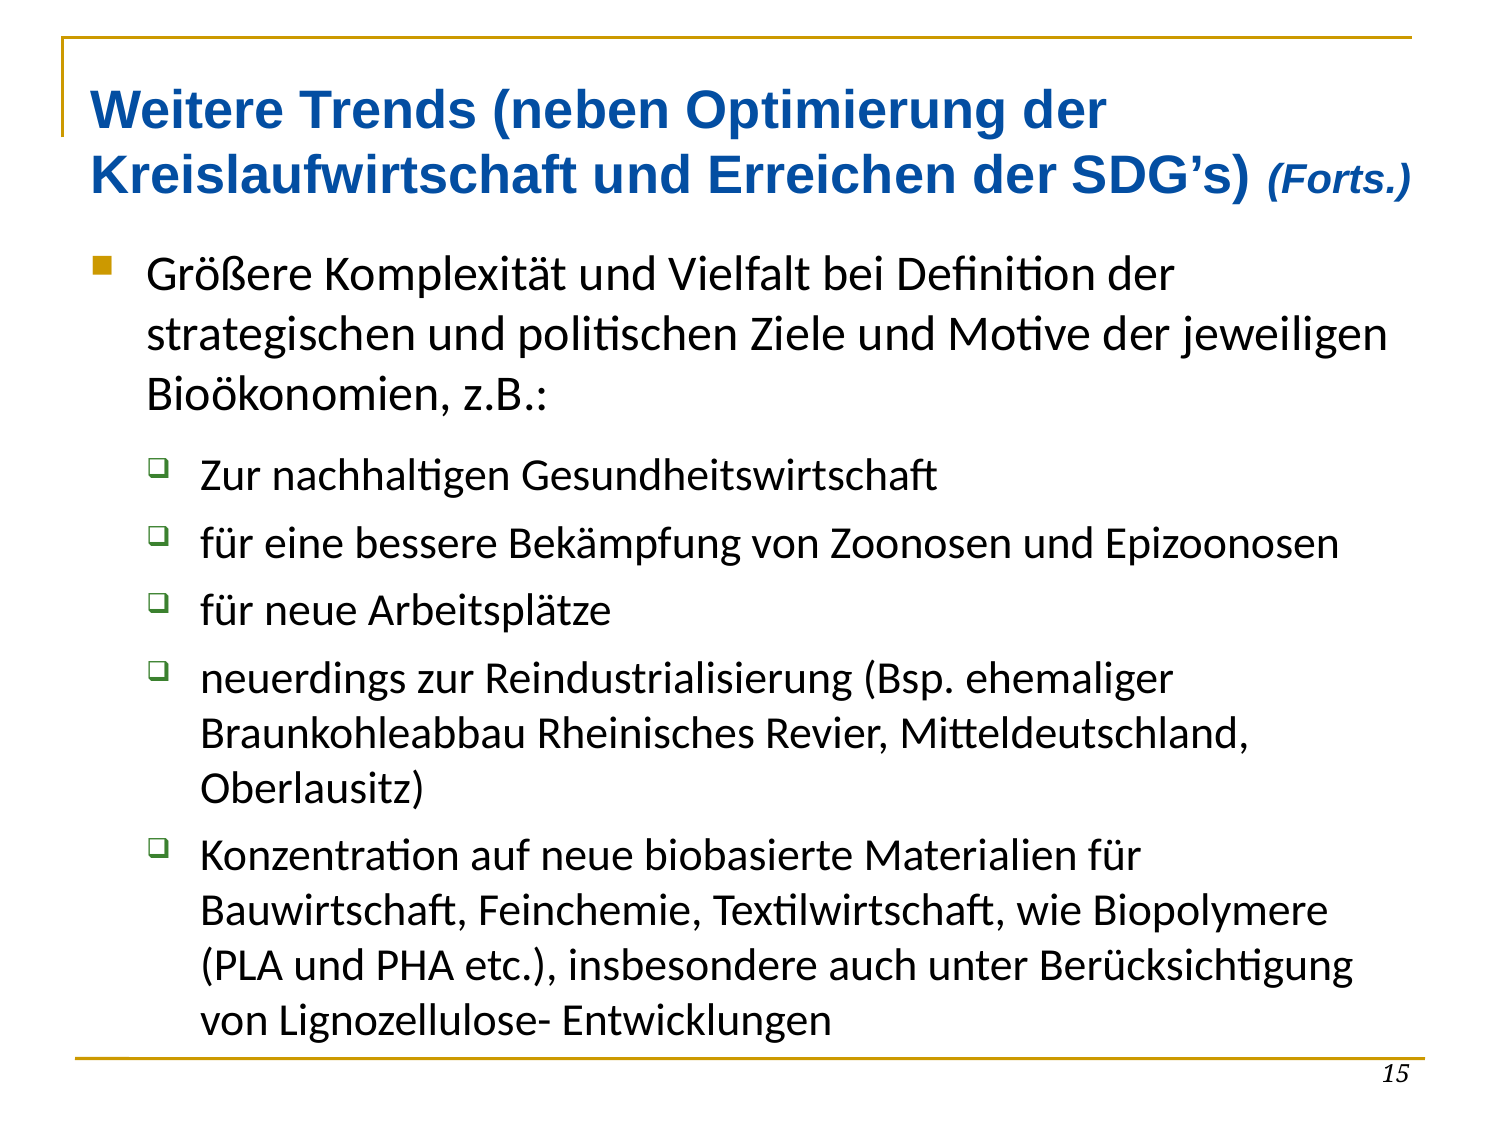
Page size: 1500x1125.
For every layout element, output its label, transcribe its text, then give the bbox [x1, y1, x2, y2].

list Größere Komplexität und Vielfalt bei Definition der strategischen und politischen Ziele und Motive der jeweiligen Bioökonomien, z.B.: Zur nachhaltigen Gesundheitswirtschaft für eine bessere Bekämpfung von Zoonosen und Epizoonosen für neue Arbeitsplätze neuerdings zur Reindustrialisierung (Bsp. ehemaliger Braunkohleabbau Rheinisches Revier, Mitteldeutschland, Oberlausitz) Konzentration auf neue biobasierte Materialien für Bauwirtschaft, Feinchemie, Textilwirtschaft, wie Biopolymere (PLA und PHA etc.), insbesondere auch unter Berücksichtigung von Lignozellulose- Entwicklungen [75, 233, 1434, 846]
title Weitere Trends (neben Optimierung der Kreislaufwirtschaft und Erreichen der SDG’s) (Forts.) [75, 45, 1471, 233]
slide_number 15 [1074, 1023, 1426, 1100]
